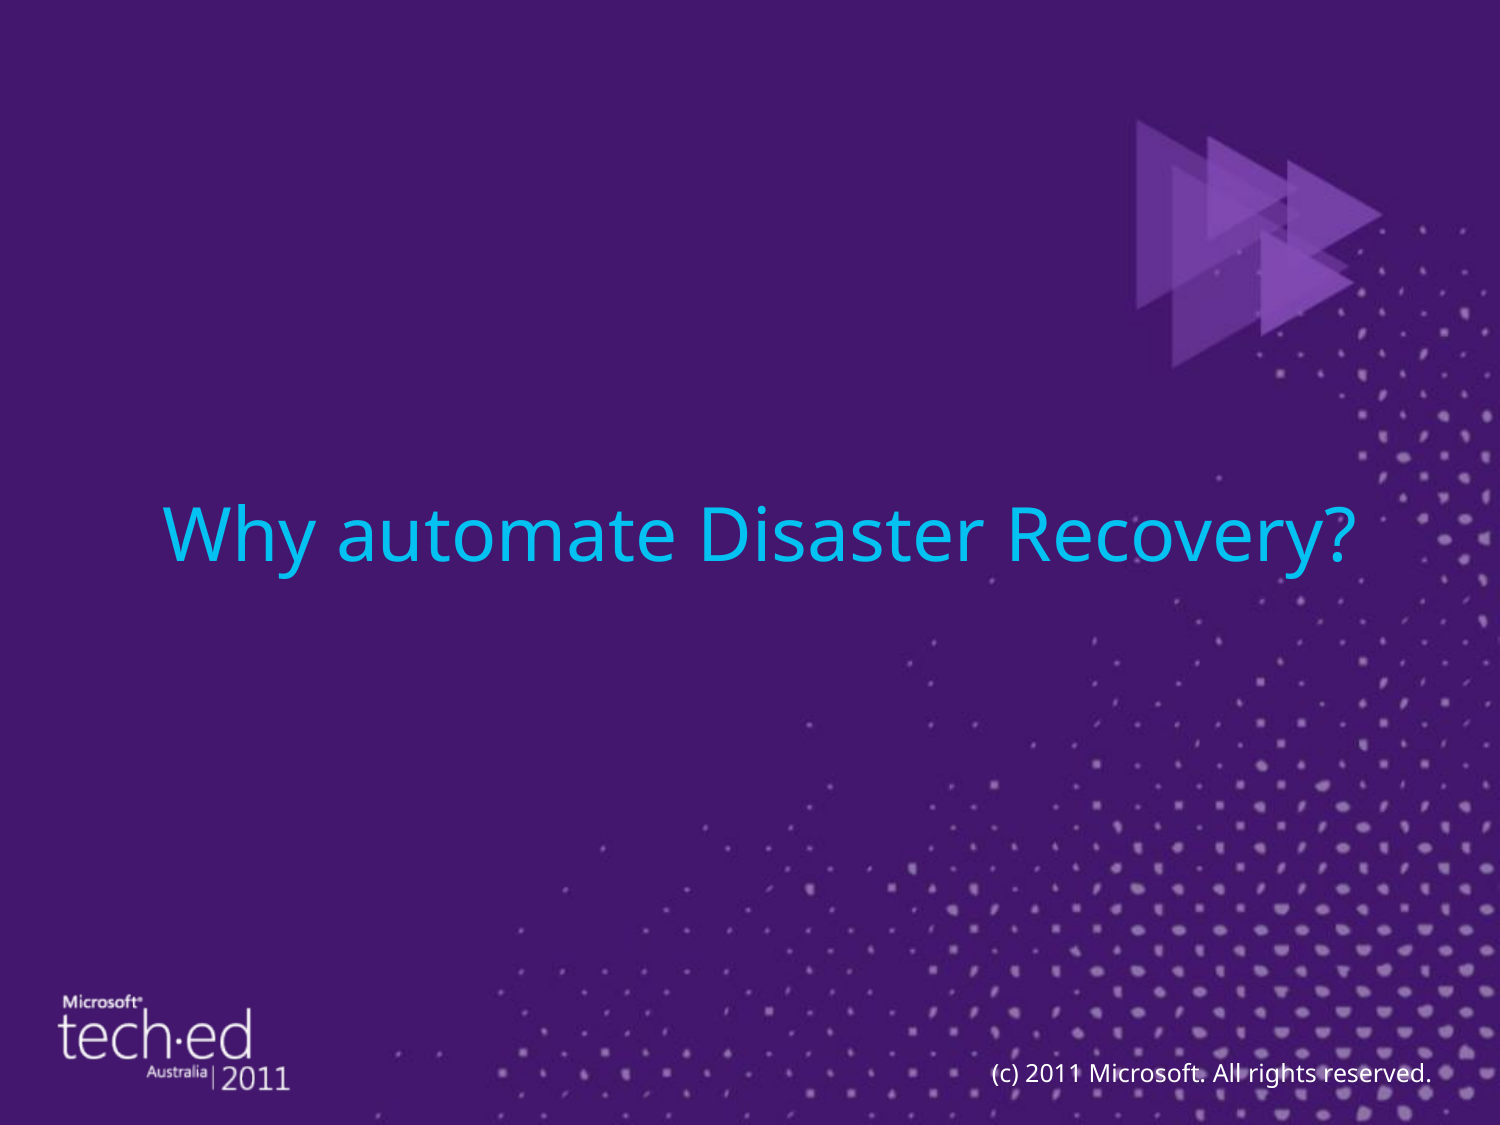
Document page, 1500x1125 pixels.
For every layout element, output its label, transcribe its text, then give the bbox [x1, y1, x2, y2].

title Why automate Disaster Recovery? [147, 438, 1498, 626]
footer (c) 2011 Microsoft. All rights reserved. [975, 1042, 1450, 1103]
picture [0, 0, 1500, 1125]
